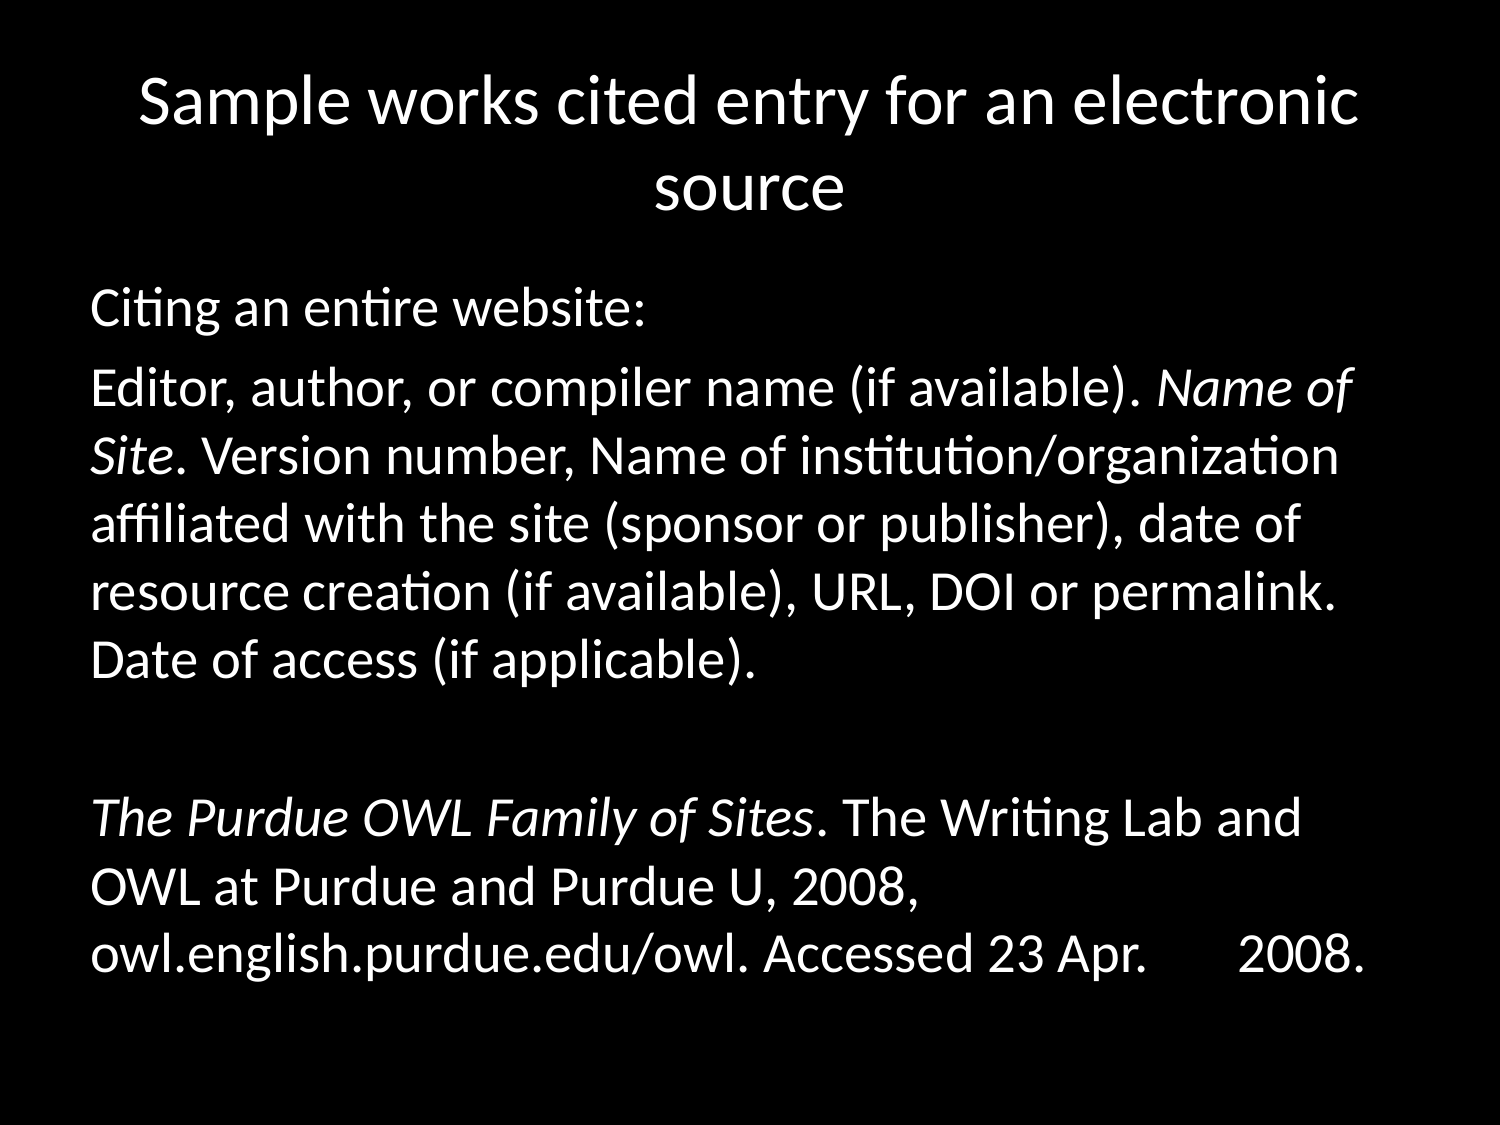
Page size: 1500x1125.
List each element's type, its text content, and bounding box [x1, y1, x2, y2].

list Citing an entire website: Editor, author, or compiler name (if available). Name of Site. Version number, Name of institution/organization affiliated with the site (sponsor or publisher), date of resource creation (if available), URL, DOI or permalink. Date of access (if applicable). The Purdue OWL Family of Sites. The Writing Lab and OWL at Purdue and Purdue U, 2008, owl.english.purdue.edu/owl. Accessed 23 Apr. 2008. [75, 262, 1425, 1005]
title Sample works cited entry for an electronic source [75, 45, 1425, 233]
